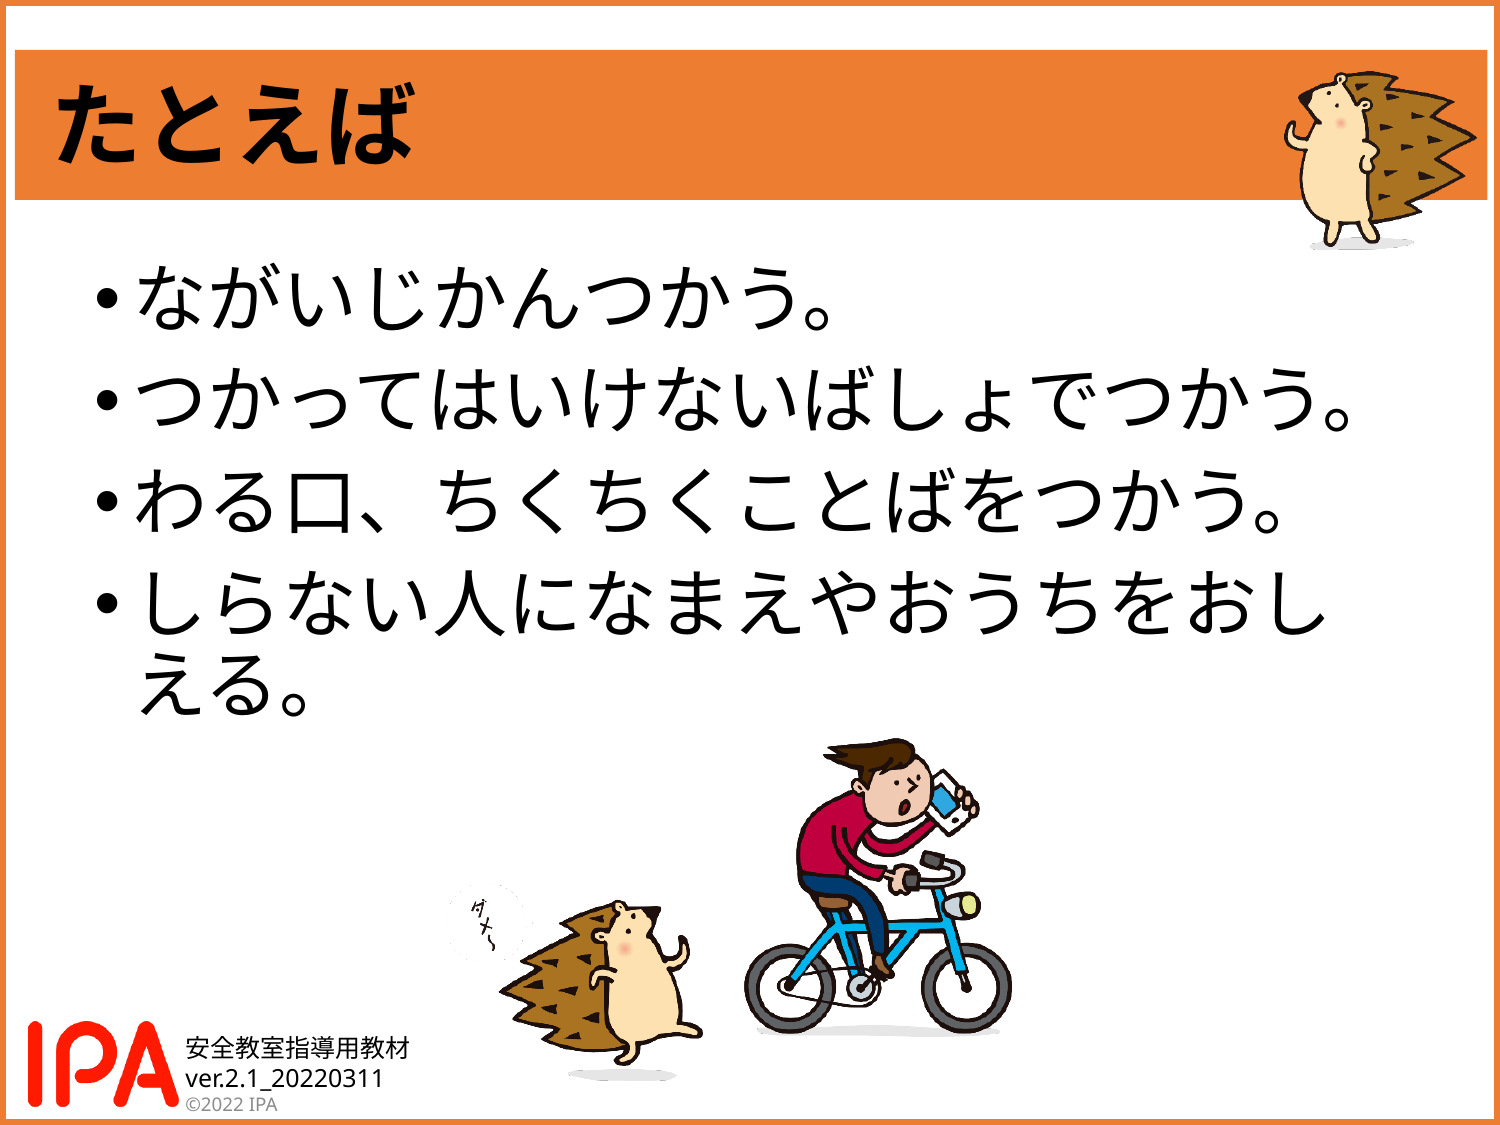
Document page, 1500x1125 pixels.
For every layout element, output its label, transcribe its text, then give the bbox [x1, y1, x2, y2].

picture [28, 1021, 179, 1107]
picture [445, 738, 1012, 1081]
picture [1284, 71, 1477, 250]
text_box ながいじかんつかう。 つかってはいけないばしょでつかう。 わる口、ちくちくことばをつかう。 しらない人になまえやおうちをおしえる。 [79, 253, 1374, 968]
title たとえば [35, 65, 1341, 195]
